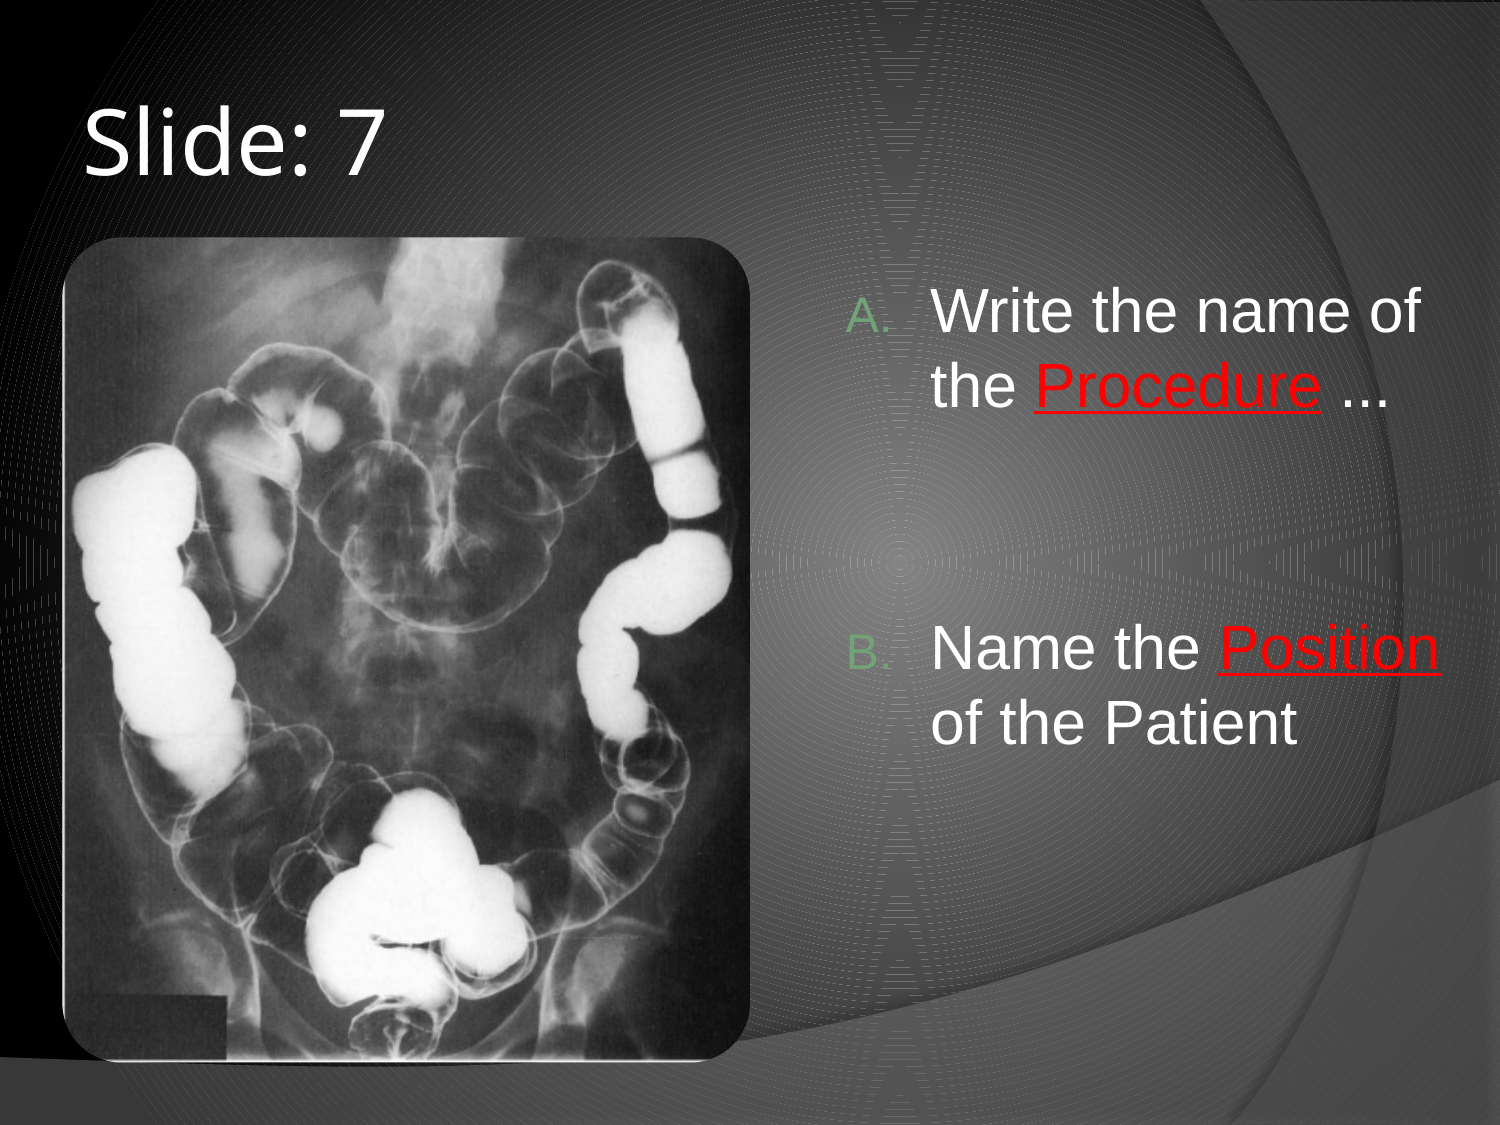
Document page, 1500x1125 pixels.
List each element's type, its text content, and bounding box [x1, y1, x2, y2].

title Slide: 7 [75, 45, 1300, 233]
list Write the name of the Procedure ... Name the Position of the Patient [825, 262, 1475, 1005]
picture [62, 237, 751, 1063]
